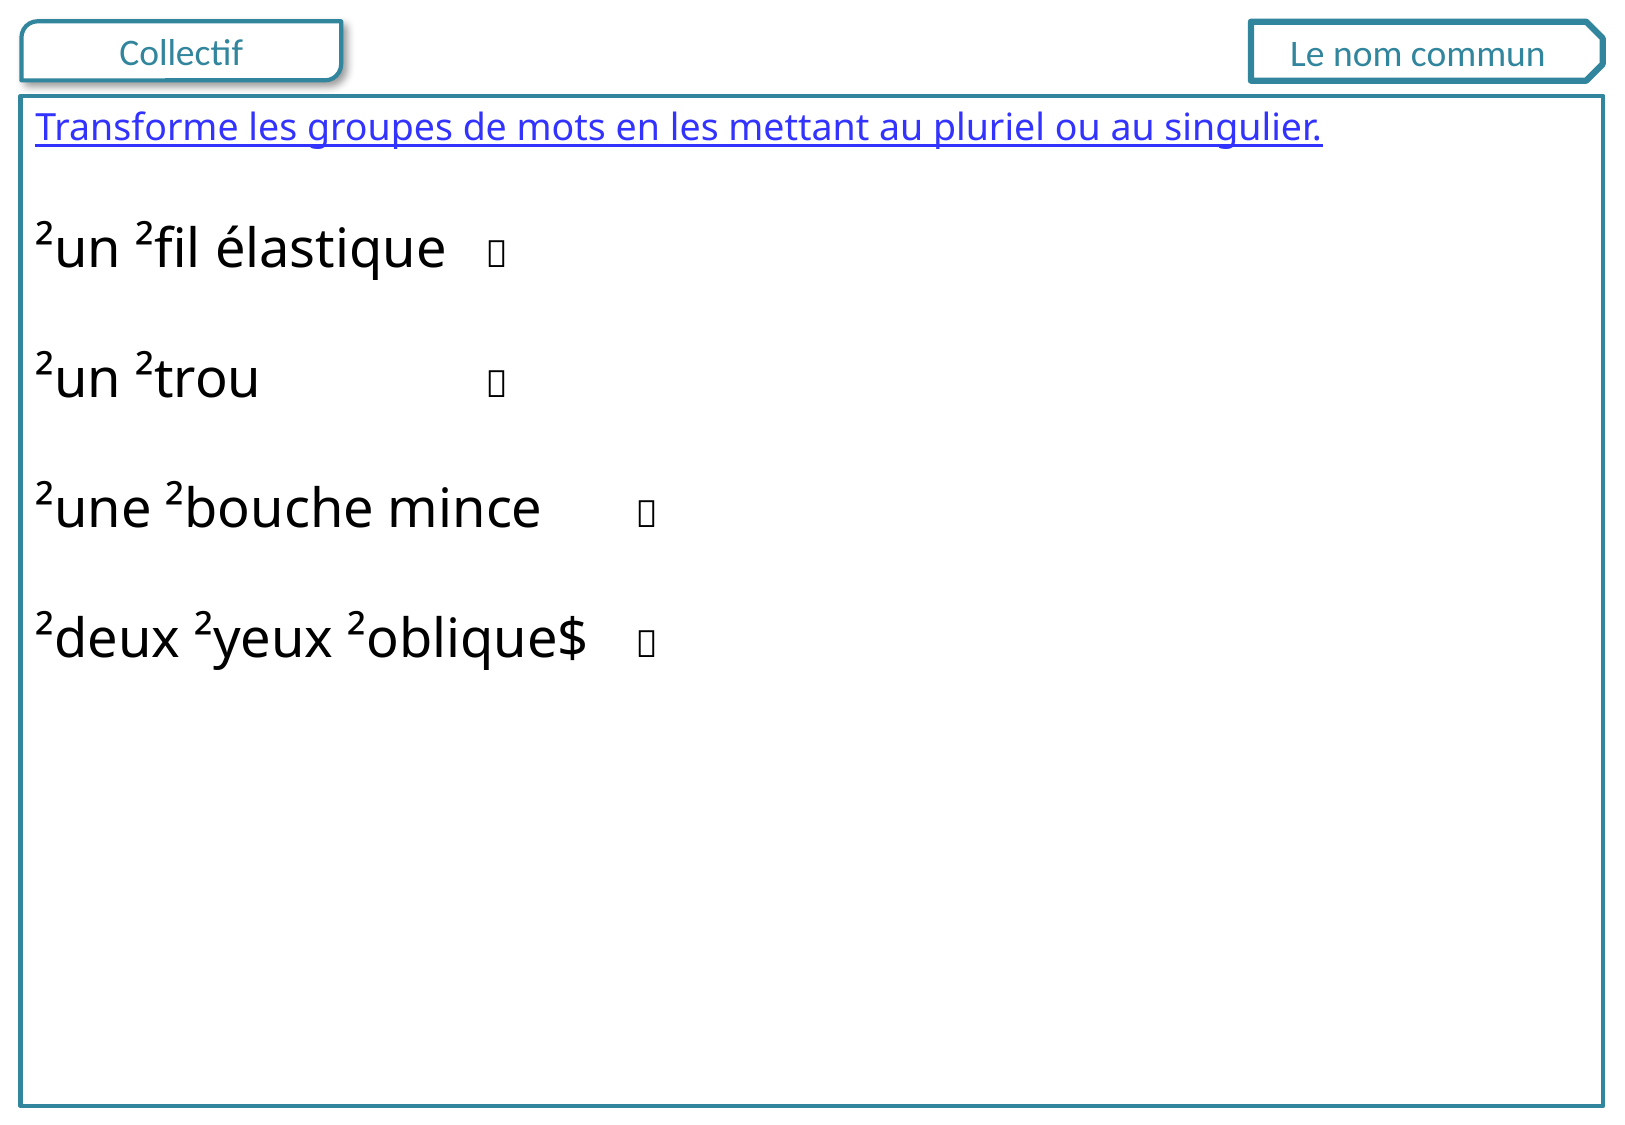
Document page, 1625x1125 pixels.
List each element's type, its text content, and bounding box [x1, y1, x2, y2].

list Transforme les groupes de mots en les mettant au pluriel ou au singulier. ²un ²fil élastique  ²un ²trou  ²une ²bouche mince  ²deux ²yeux ²oblique$  [18, 94, 1605, 1108]
list Le nom commun [1251, 21, 1585, 81]
